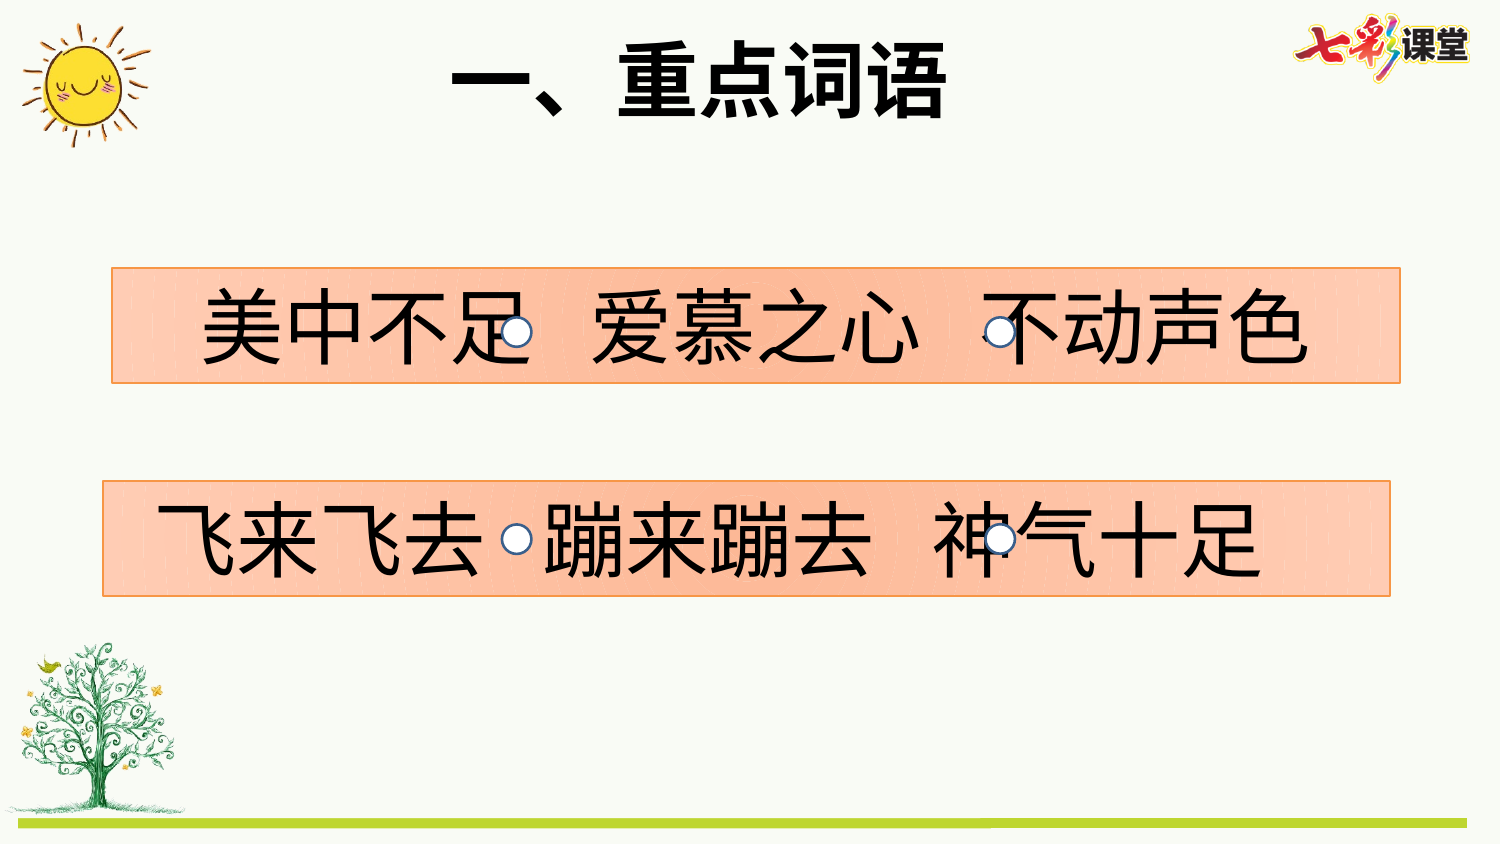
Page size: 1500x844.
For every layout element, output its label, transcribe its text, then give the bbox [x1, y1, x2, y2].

picture [0, 608, 1467, 844]
picture [0, 0, 173, 172]
text_box [500, 316, 533, 349]
text_box 一、重点词语 [434, 20, 964, 135]
text_box [984, 316, 1017, 349]
text_box 飞来飞去 蹦来蹦去 神气十足 [102, 480, 1391, 597]
picture [1291, 9, 1472, 87]
text_box [984, 522, 1017, 555]
text_box 美中不足 爱慕之心 不动声色 [111, 267, 1401, 384]
text_box [500, 523, 533, 556]
